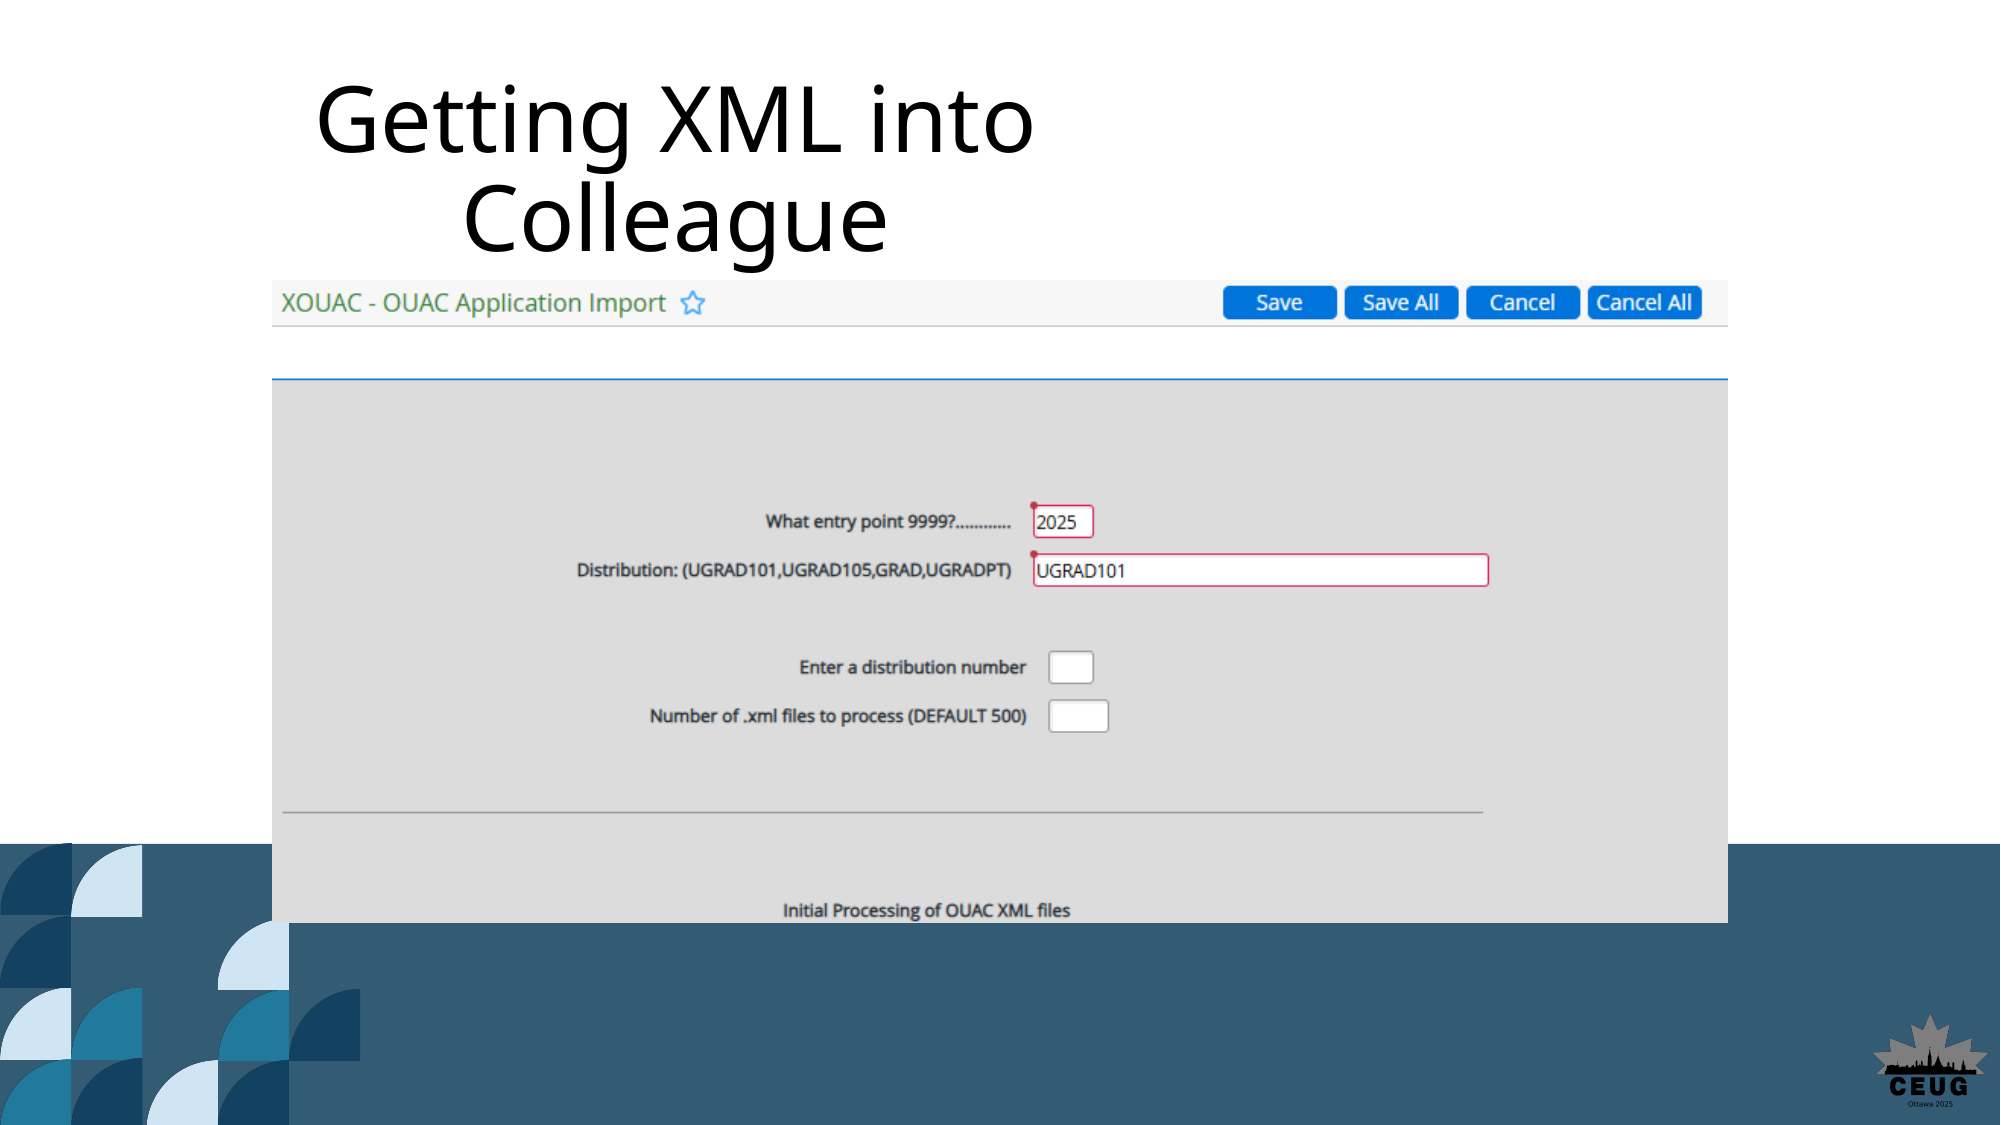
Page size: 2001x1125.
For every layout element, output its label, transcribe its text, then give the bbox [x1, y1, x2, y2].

title Getting XML into Colleague [74, 63, 1278, 281]
picture [1872, 1013, 1989, 1110]
picture [0, 843, 143, 1125]
picture [146, 280, 1728, 1125]
